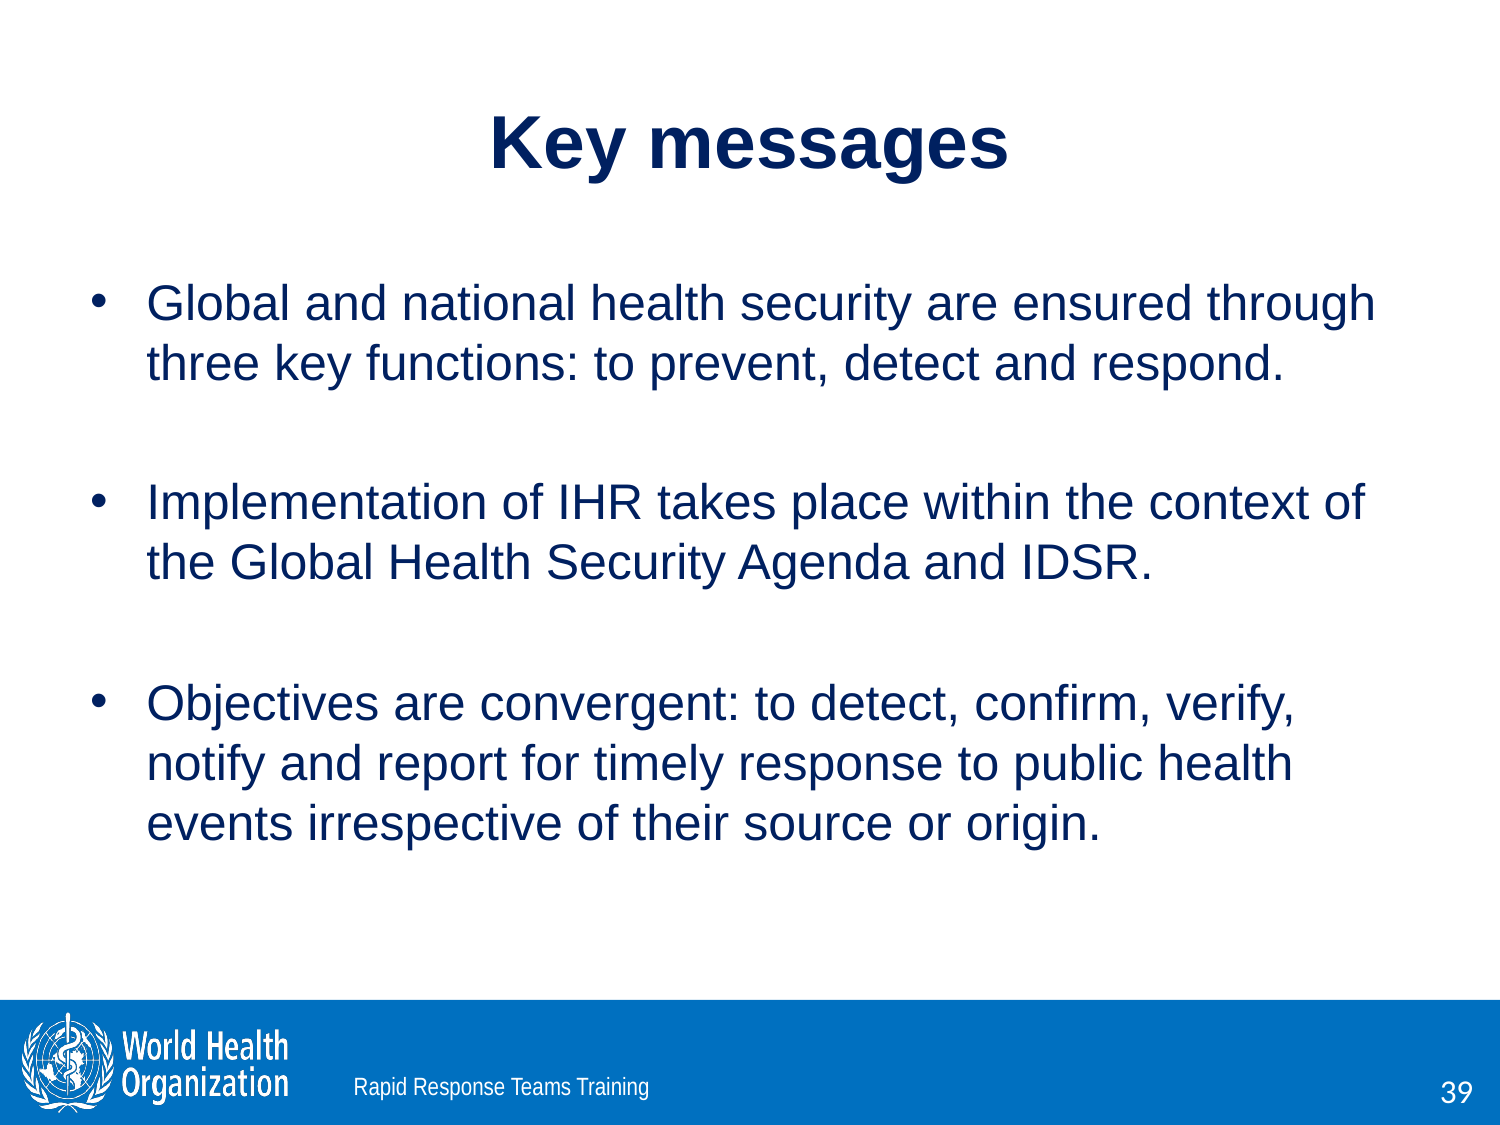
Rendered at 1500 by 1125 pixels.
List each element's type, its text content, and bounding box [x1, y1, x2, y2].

picture [21, 1012, 288, 1113]
title Key messages [75, 45, 1425, 233]
list Global and national health security are ensured through three key functions: to prevent, detect and respond. Implementation of IHR takes place within the context of the Global Health Security Agenda and IDSR. Objectives are convergent: to detect, confirm, verify, notify and report for timely response to public health events irrespective of their source or origin. [75, 262, 1425, 1005]
